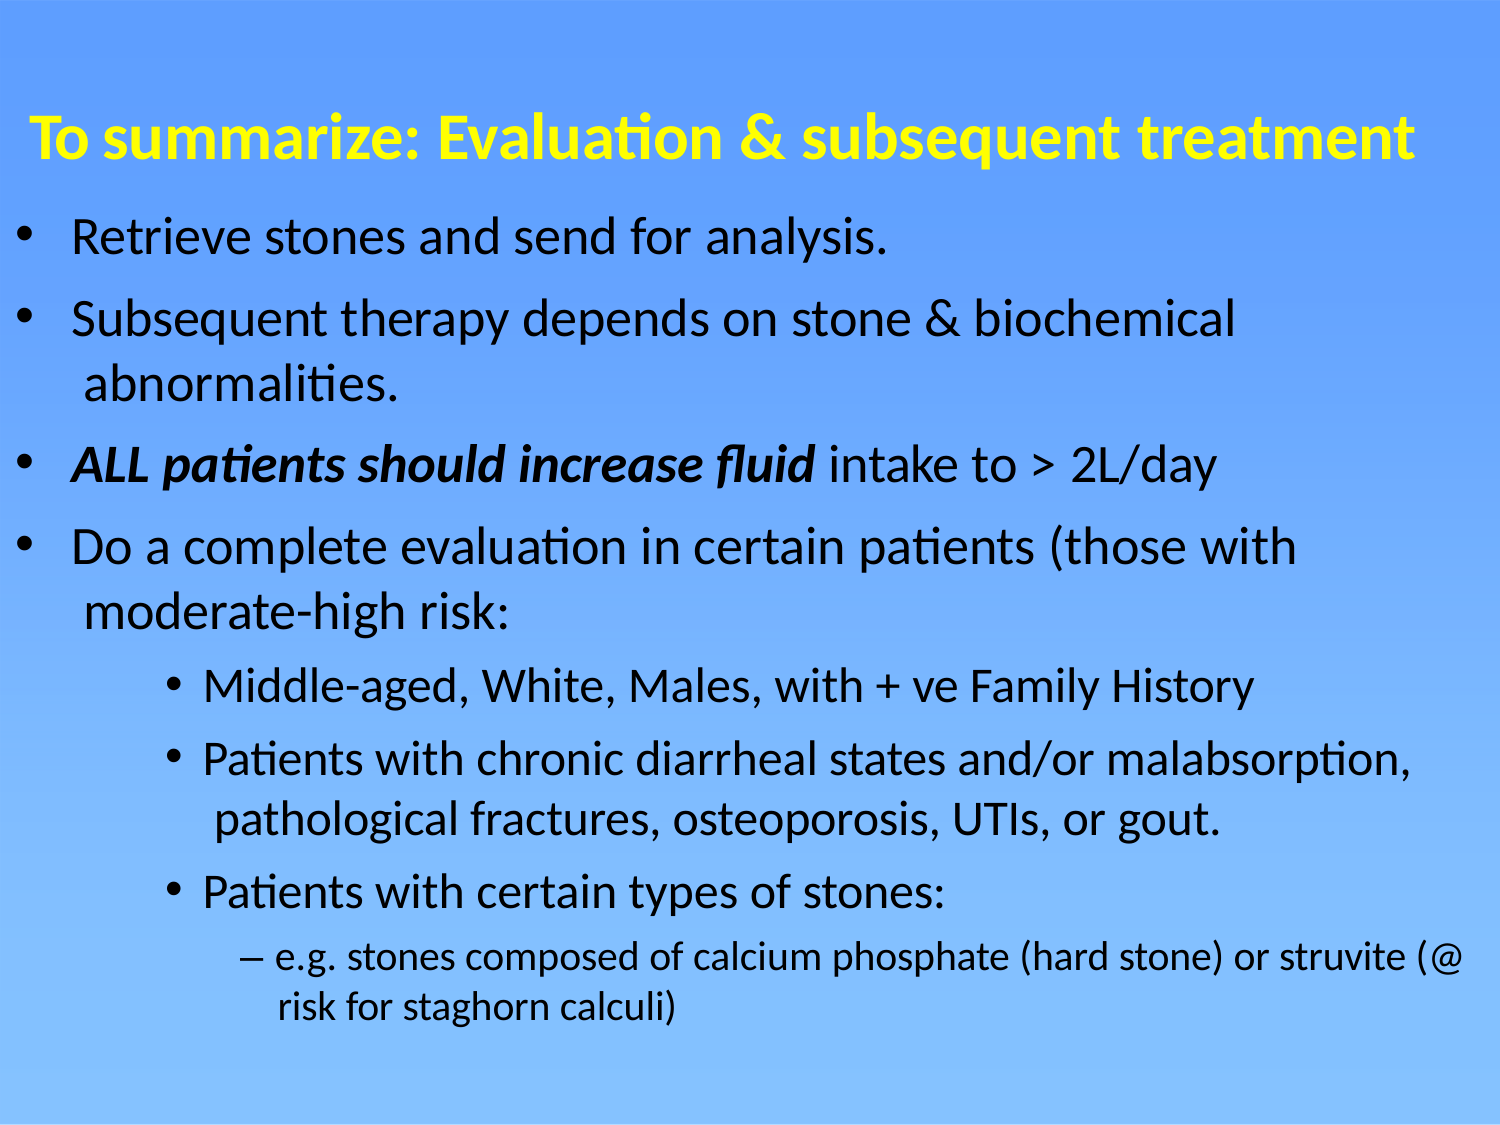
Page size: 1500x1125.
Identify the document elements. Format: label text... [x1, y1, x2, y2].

text_box Retrieve stones and send for analysis. Subsequent therapy depends on stone & biochemical abnormalities. ALL patients should increase fluid intake to > 2L/day Do a complete evaluation in certain patients (those with moderate-high risk: Middle-aged, White, Males, with + ve Family History Patients with chronic diarrheal states and/or malabsorption, pathological fractures, osteoporosis, UTIs, or gout. Patients with certain types of stones: – e.g. stones composed of calcium phosphate (hard stone) or struvite (@ risk for staghorn calculi) [12, 200, 1478, 1030]
picture [0, 0, 1500, 1125]
title To summarize: Evaluation & subsequent treatment [27, 92, 1431, 200]
